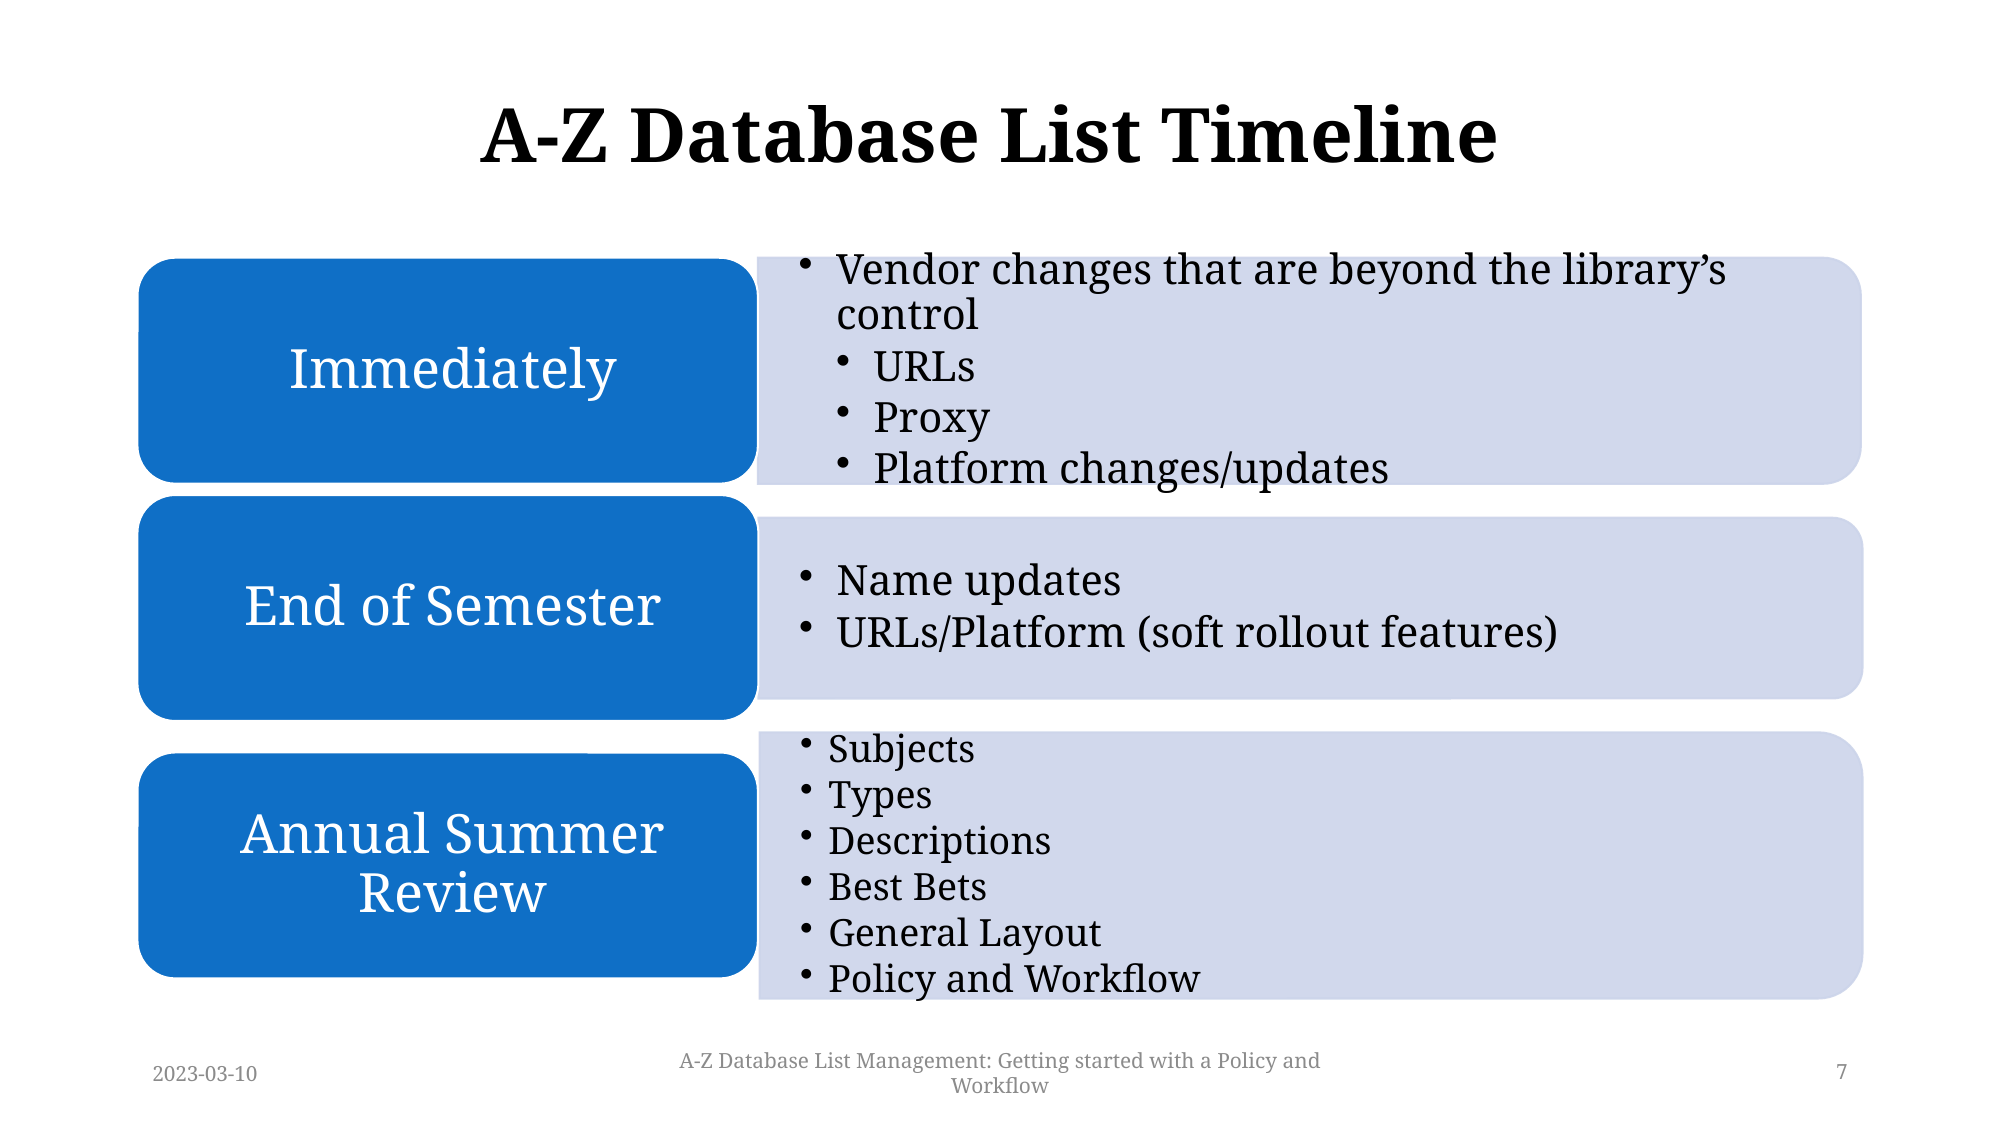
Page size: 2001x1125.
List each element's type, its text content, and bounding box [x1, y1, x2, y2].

title A-Z Database List Timeline [465, 99, 1662, 186]
slide_number 7 [1412, 1042, 1863, 1103]
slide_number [137, 1042, 588, 1103]
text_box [137, 257, 1863, 999]
footer A-Z Database List Management: Getting started with a Policy and Workflow [662, 1042, 1338, 1103]
